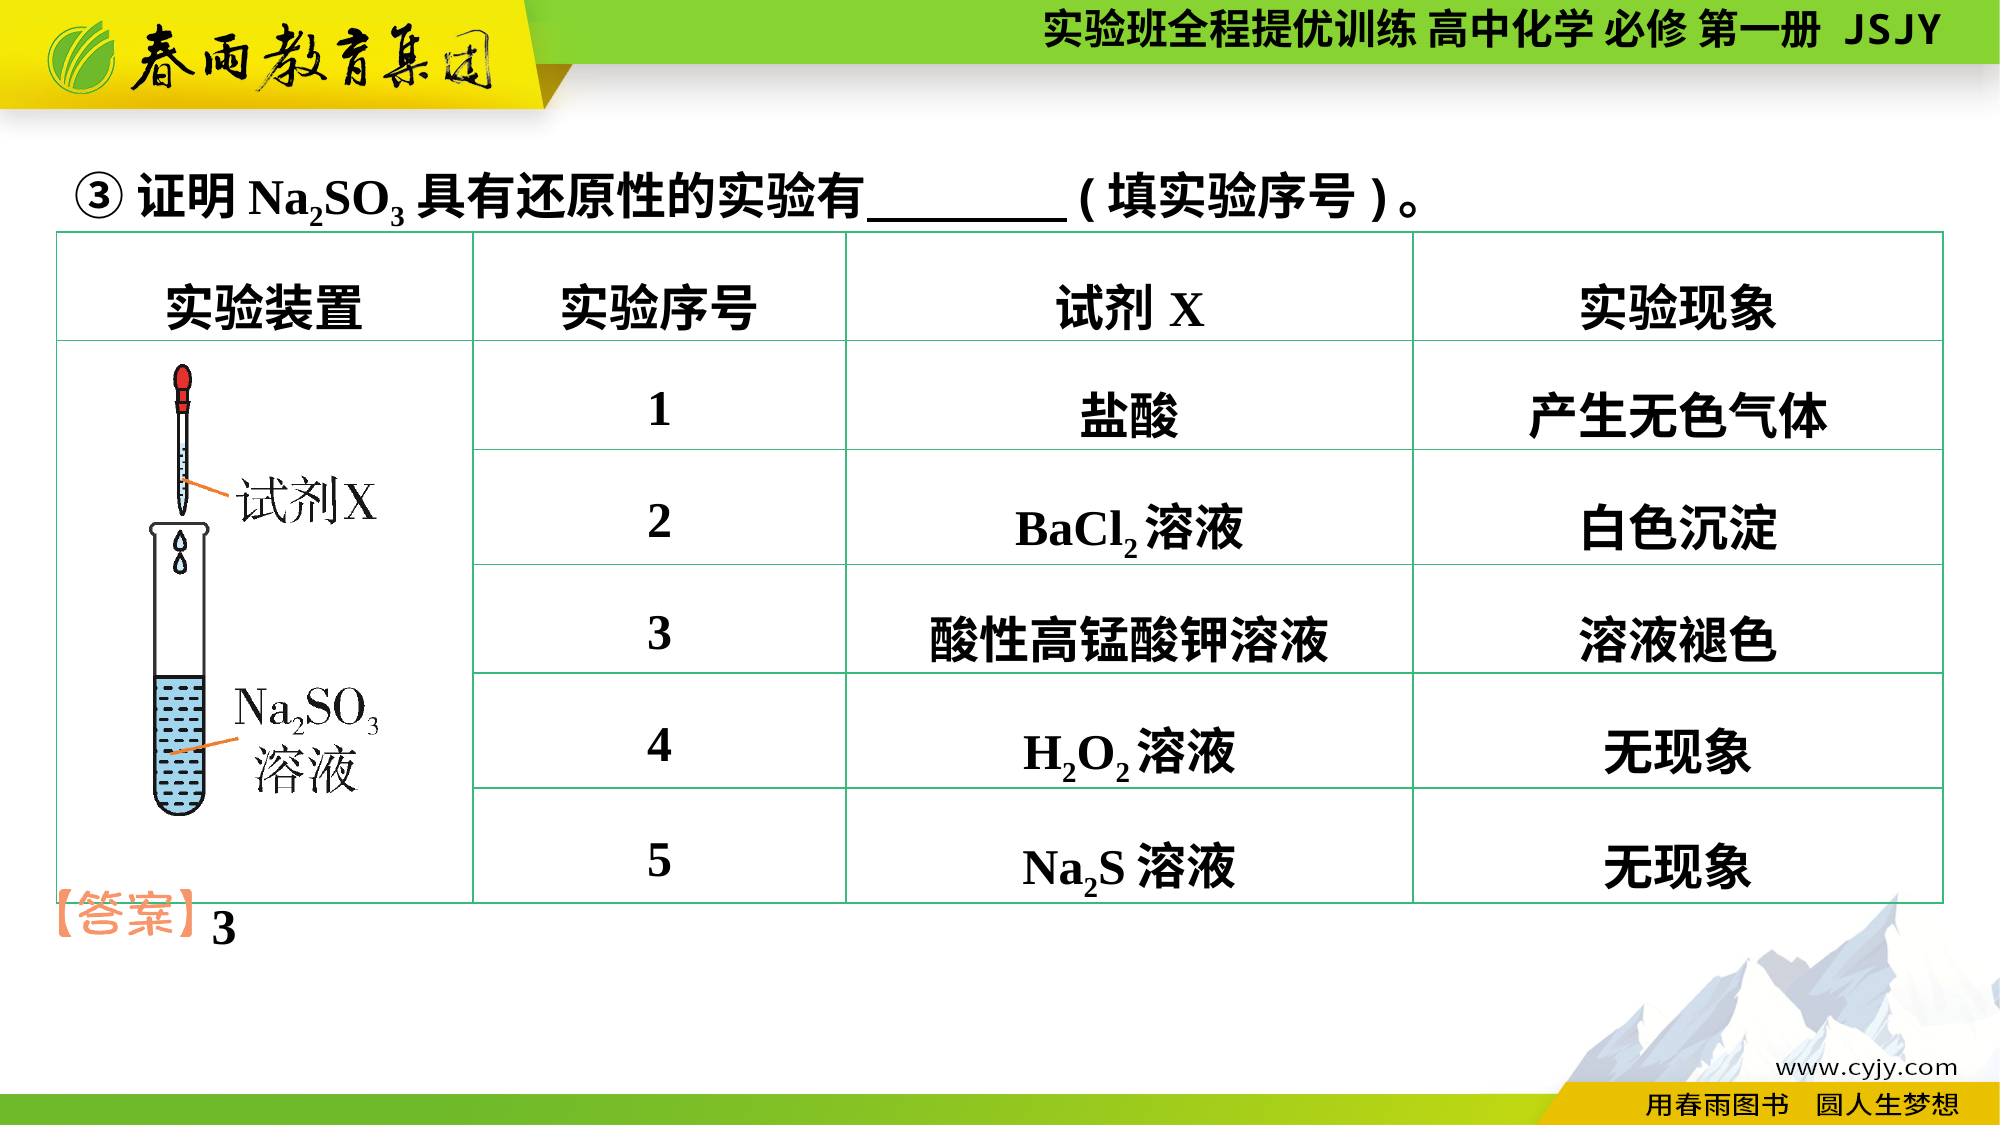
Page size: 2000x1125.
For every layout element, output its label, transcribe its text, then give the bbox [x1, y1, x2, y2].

table_cell 盐酸 [847, 341, 1412, 449]
list ③证明Na2SO3具有还原性的实验有 (填实验序号)。 [59, 122, 1944, 217]
table_cell 白色沉淀 [1414, 450, 1942, 564]
text_box 3 [59, 857, 1944, 963]
picture [0, 0, 2000, 1125]
table_cell 无现象 [1414, 674, 1942, 787]
table_header 实验装置 [57, 233, 472, 340]
table_cell 5 [474, 789, 845, 857]
table_cell 1 [474, 341, 845, 449]
table_cell 酸性高锰酸钾溶液 [847, 565, 1412, 672]
table_cell 4 [474, 674, 845, 787]
table_header 实验现象 [1414, 233, 1942, 340]
table_cell H2O2溶液 [847, 674, 1412, 787]
table_header 实验序号 [474, 233, 845, 340]
table_cell 3 [474, 565, 845, 672]
table_cell 溶液褪色 [1414, 565, 1942, 672]
table_cell 2 [474, 450, 845, 564]
table_cell 无现象 [1414, 789, 1942, 857]
table_cell BaCl2溶液 [847, 450, 1412, 564]
table_header 试剂X [847, 233, 1412, 340]
table_cell 产生无色气体 [1414, 341, 1942, 449]
table_cell Na2S溶液 [847, 789, 1412, 857]
table_cell [57, 341, 472, 888]
